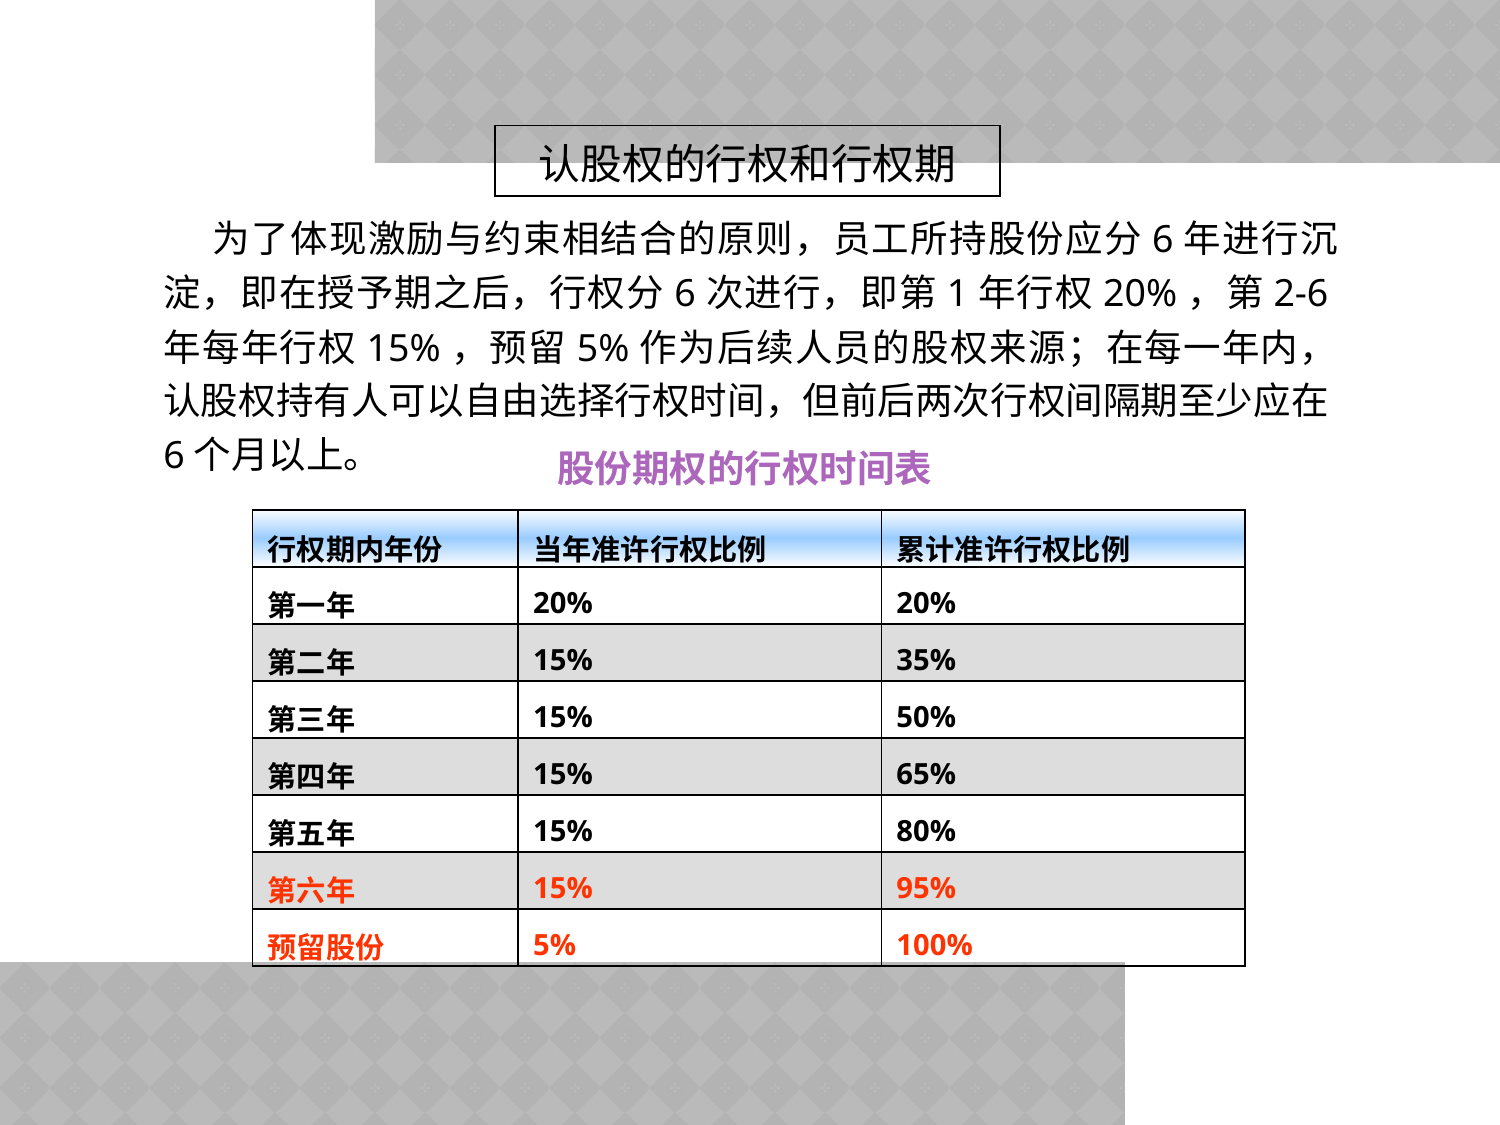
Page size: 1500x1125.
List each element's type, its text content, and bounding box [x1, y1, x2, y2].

table_cell 35% [882, 625, 1244, 680]
table_cell 预留股份 [253, 910, 517, 965]
table_cell 15% [519, 739, 881, 794]
table_cell 第二年 [253, 625, 517, 680]
table_cell 5% [519, 910, 881, 965]
table_cell 第五年 [253, 796, 517, 851]
table_cell 15% [519, 796, 881, 851]
table_cell 15% [519, 853, 881, 908]
text_box 认股权的行权和行权期 [494, 125, 1001, 197]
table_cell 95% [882, 853, 1244, 908]
text_box 为了体现激励与约束相结合的原则，员工所持股份应分6年进行沉淀，即在授予期之后，行权分6次进行，即第1年行权20%，第2-6年每年行权15%，预留5%作为后续人员的股权来源；在每一年内，认股权持有人可以自由选择行权时间，但前后两次行权间隔期至少应在6个月以上。 [148, 199, 1353, 484]
text_box 股份期权的行权时间表 [501, 437, 989, 498]
table_cell 第六年 [253, 853, 517, 908]
table_cell 50% [882, 682, 1244, 737]
table_cell 第三年 [253, 682, 517, 737]
table_cell 20% [882, 568, 1244, 623]
table_header 行权期内年份 [253, 511, 517, 566]
table_cell 15% [519, 625, 881, 680]
table_header 当年准许行权比例 [519, 511, 881, 566]
table_cell 第四年 [253, 739, 517, 794]
table_cell 15% [519, 682, 881, 737]
table_cell 100% [882, 910, 1244, 965]
table_header 累计准许行权比例 [882, 511, 1244, 566]
table_cell 第一年 [253, 568, 517, 623]
table_cell 65% [882, 739, 1244, 794]
table_cell 80% [882, 796, 1244, 851]
table_cell 20% [519, 568, 881, 623]
